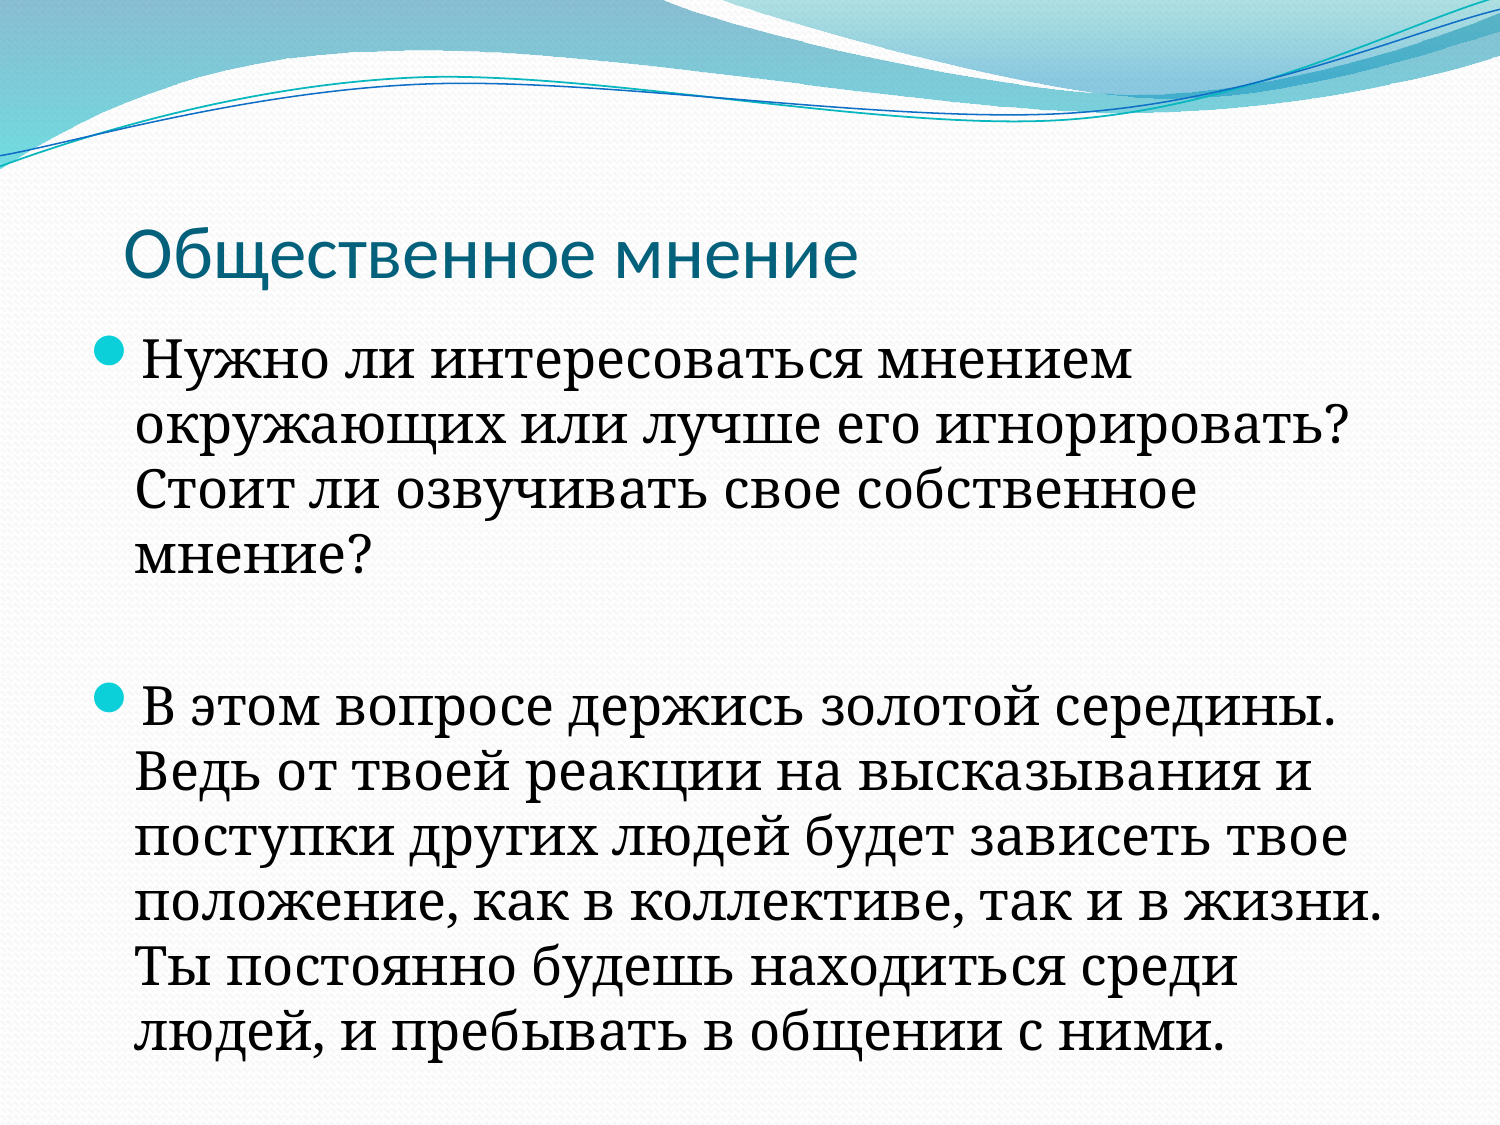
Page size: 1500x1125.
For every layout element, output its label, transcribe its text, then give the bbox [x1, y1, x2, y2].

list Нужно ли интересоваться мнением окружающих или лучше его игнорировать? Стоит ли озвучивать свое собственное мнение? В этом вопросе держись золотой середины. Ведь от твоей реакции на высказывания и поступки других людей будет зависеть твое положение, как в коллективе, так и в жизни. Ты постоянно будешь находиться среди людей, и пребывать в общении с ними. [75, 317, 1425, 1038]
title Общественное мнение [123, 196, 1474, 384]
